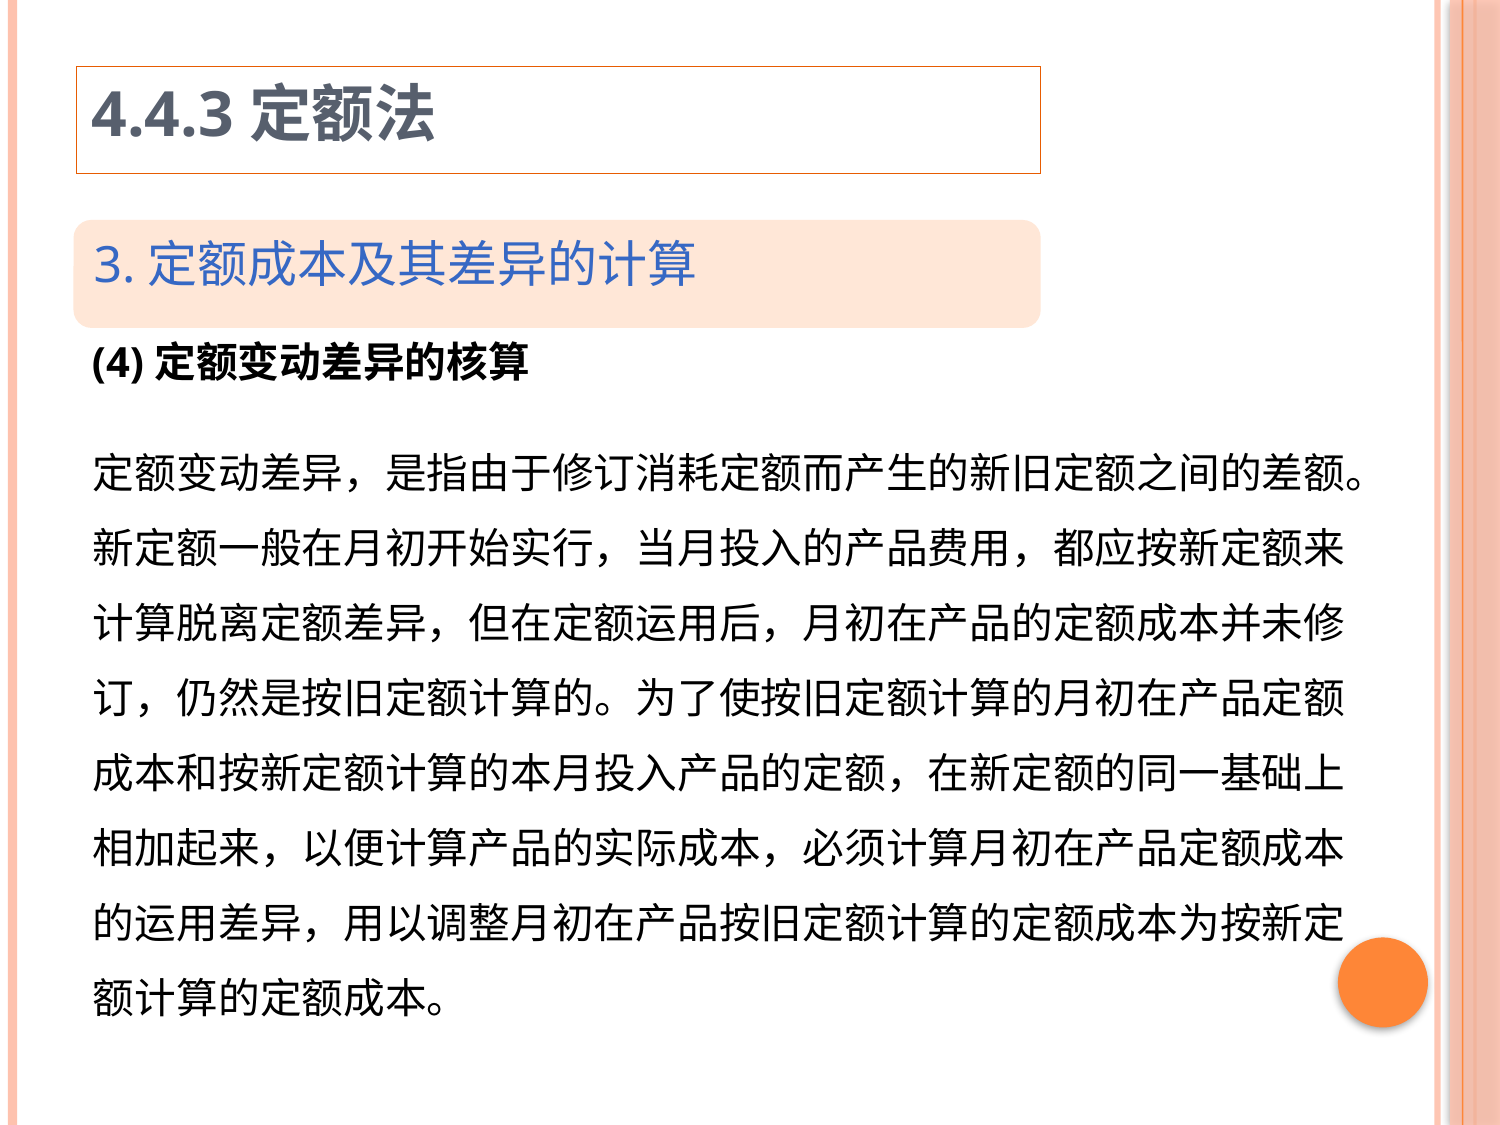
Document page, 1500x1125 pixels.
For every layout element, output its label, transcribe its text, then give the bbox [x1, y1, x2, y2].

text_box 定额变动差异，是指由于修订消耗定额而产生的新旧定额之间的差额。新定额一般在月初开始实行，当月投入的产品费用，都应按新定额来计算脱离定额差异，但在定额运用后，月初在产品的定额成本并未修订，仍然是按旧定额计算的。为了使按旧定额计算的月初在产品定额成本和按新定额计算的本月投入产品的定额，在新定额的同一基础上相加起来，以便计算产品的实际成本，必须计算月初在产品定额成本的运用差异，用以调整月初在产品按旧定额计算的定额成本为按新定额计算的定额成本。 [78, 414, 1376, 1030]
text_box 3.定额成本及其差异的计算 [73, 219, 1041, 327]
text_box (4)定额变动差异的核算 [77, 327, 1041, 393]
text_box 4.4.3定额法 [76, 66, 1041, 174]
